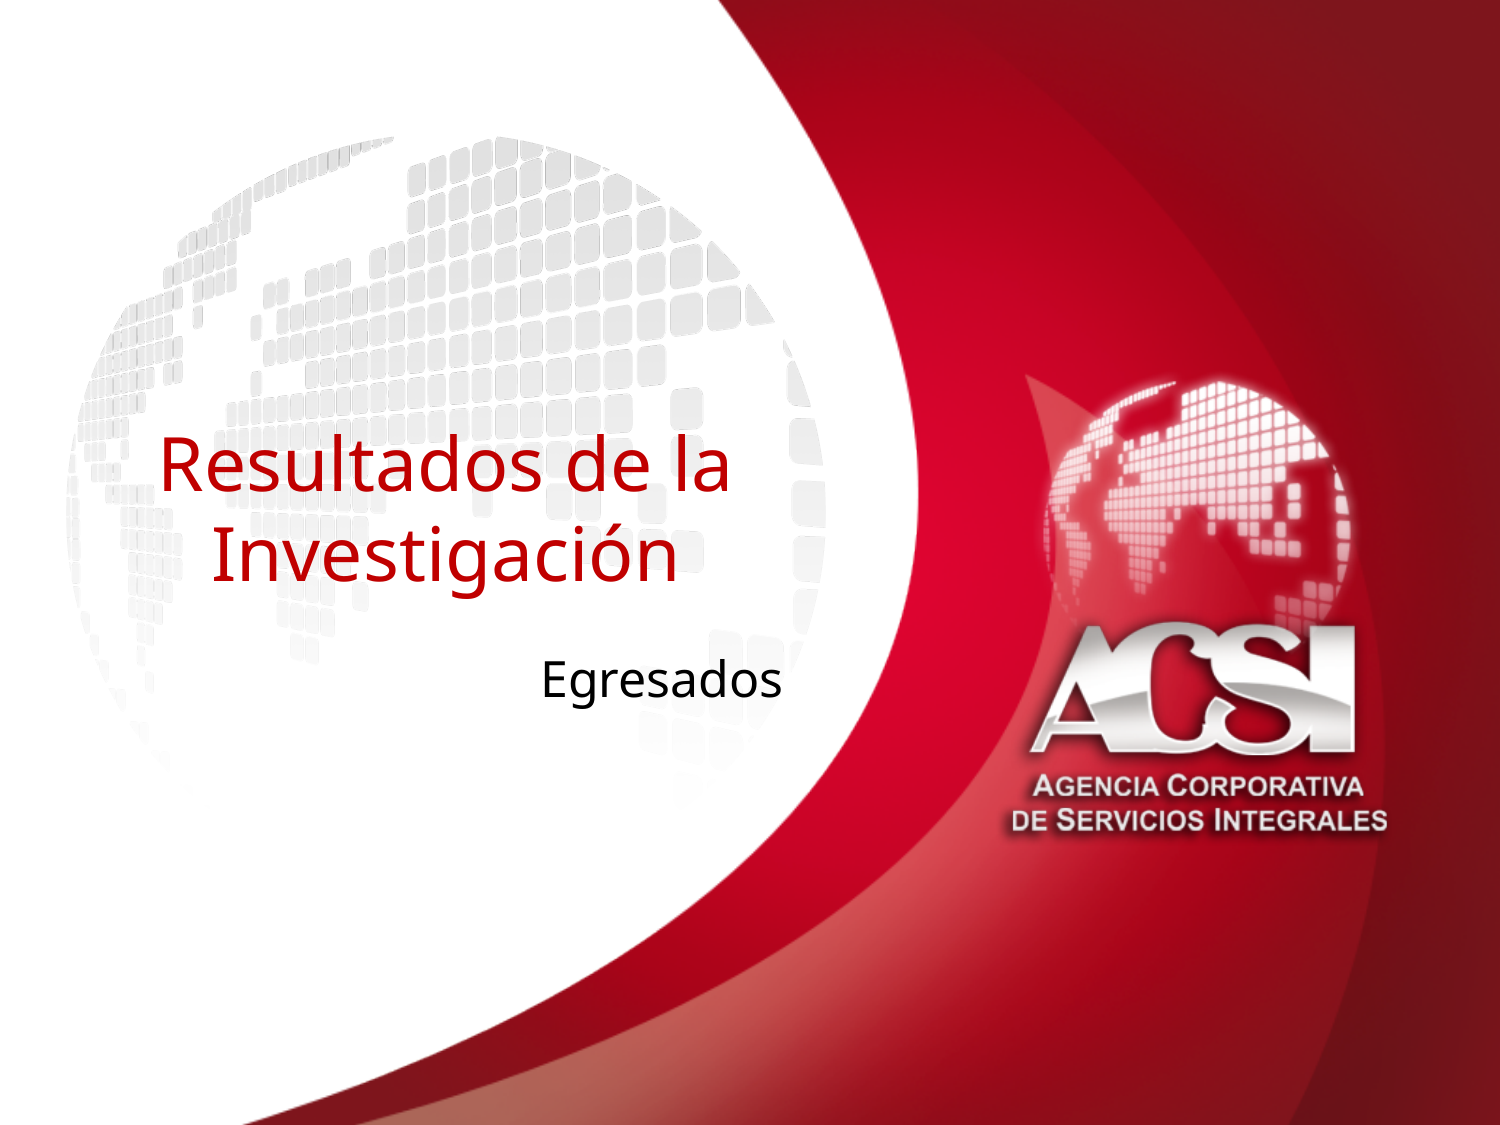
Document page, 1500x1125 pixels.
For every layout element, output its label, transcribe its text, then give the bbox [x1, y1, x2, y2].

picture [0, 0, 1500, 1125]
text_box Egresados [0, 645, 799, 716]
text_box Resultados de la Investigación [0, 408, 911, 604]
